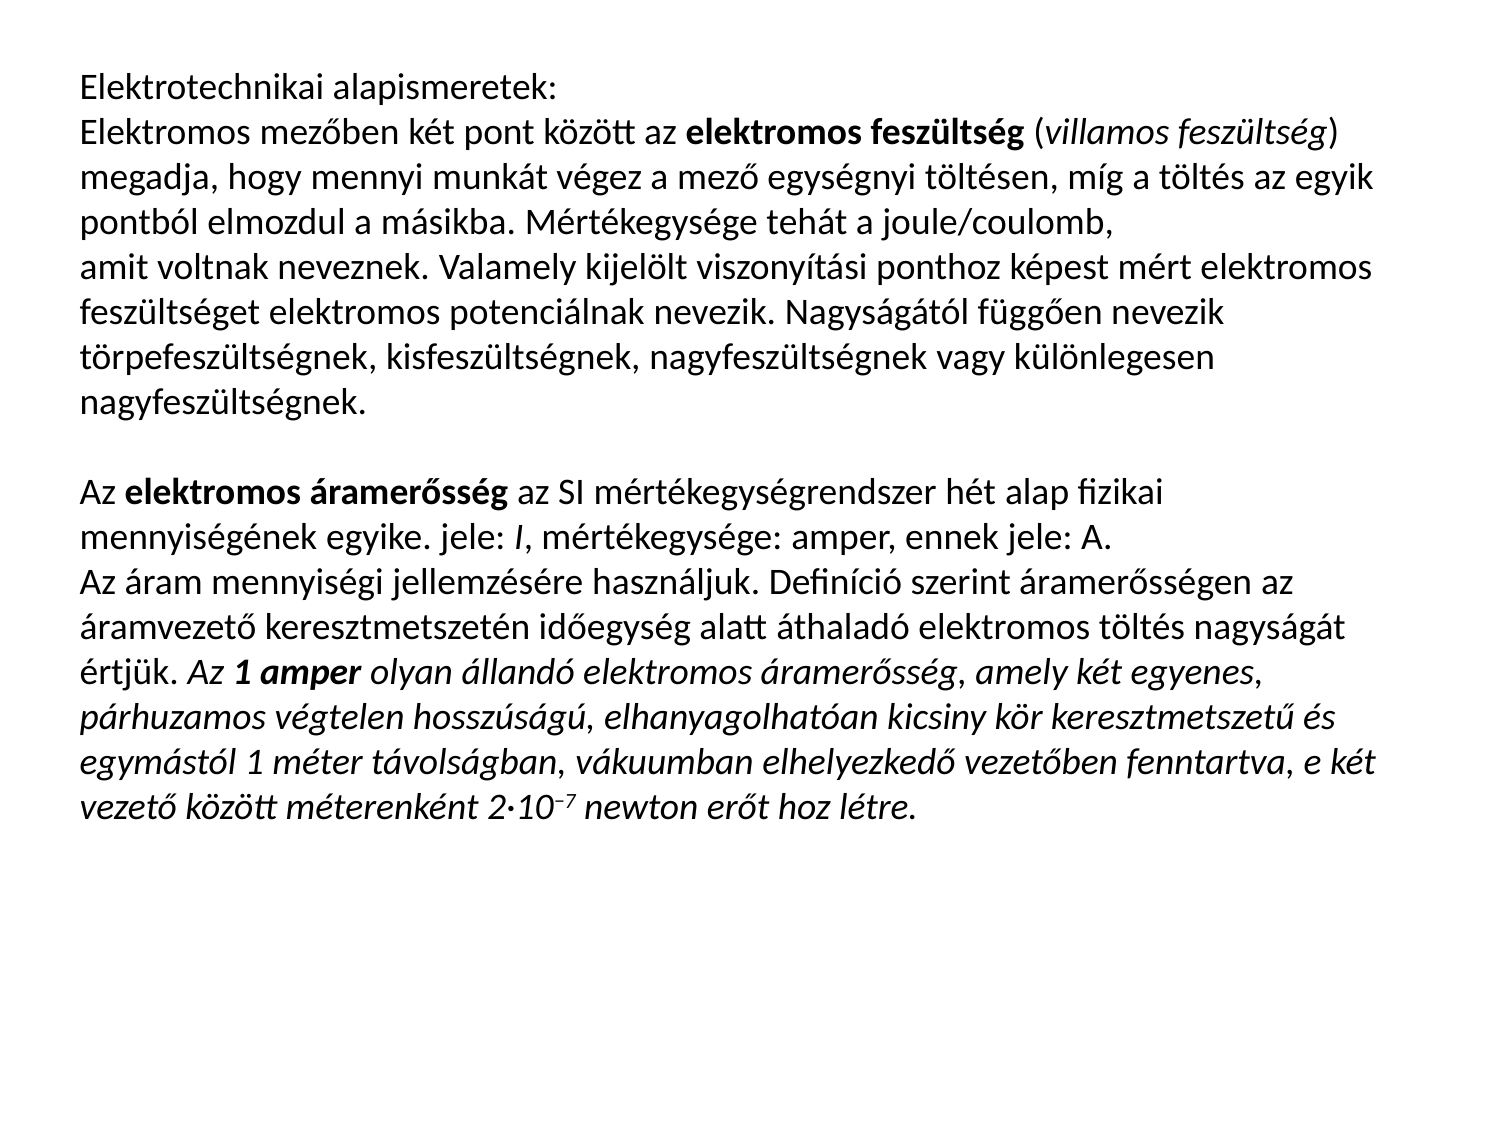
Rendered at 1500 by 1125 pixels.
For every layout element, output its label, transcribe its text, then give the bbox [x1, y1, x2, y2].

text_box Elektrotechnikai alapismeretek: Elektromos mezőben két pont között az elektromos feszültség (villamos feszültség) megadja, hogy mennyi munkát végez a mező egységnyi töltésen, míg a töltés az egyik pontból elmozdul a másikba. Mértékegysége tehát a joule/coulomb, amit voltnak neveznek. Valamely kijelölt viszonyítási ponthoz képest mért elektromos feszültséget elektromos potenciálnak nevezik. Nagyságától függően nevezik törpefeszültségnek, kisfeszültségnek, nagyfeszültségnek vagy különlegesen nagyfeszültségnek. Az elektromos áramerősség az SI mértékegységrendszer hét alap fizikai mennyiségének egyike. jele: I, mértékegysége: amper, ennek jele: A. Az áram mennyiségi jellemzésére használjuk. Definíció szerint áramerősségen az áramvezető keresztmetszetén időegység alatt áthaladó elektromos töltés nagyságát értjük. Az 1 amper olyan állandó elektromos áramerősség, amely két egyenes, párhuzamos végtelen hosszúságú, elhanyagolhatóan kicsiny kör keresztmetszetű és egymástól 1 méter távolságban, vákuumban elhelyezkedő vezetőben fenntartva, e két vezető között méterenként 2·10−7 newton erőt hoz létre. [64, 54, 1424, 880]
